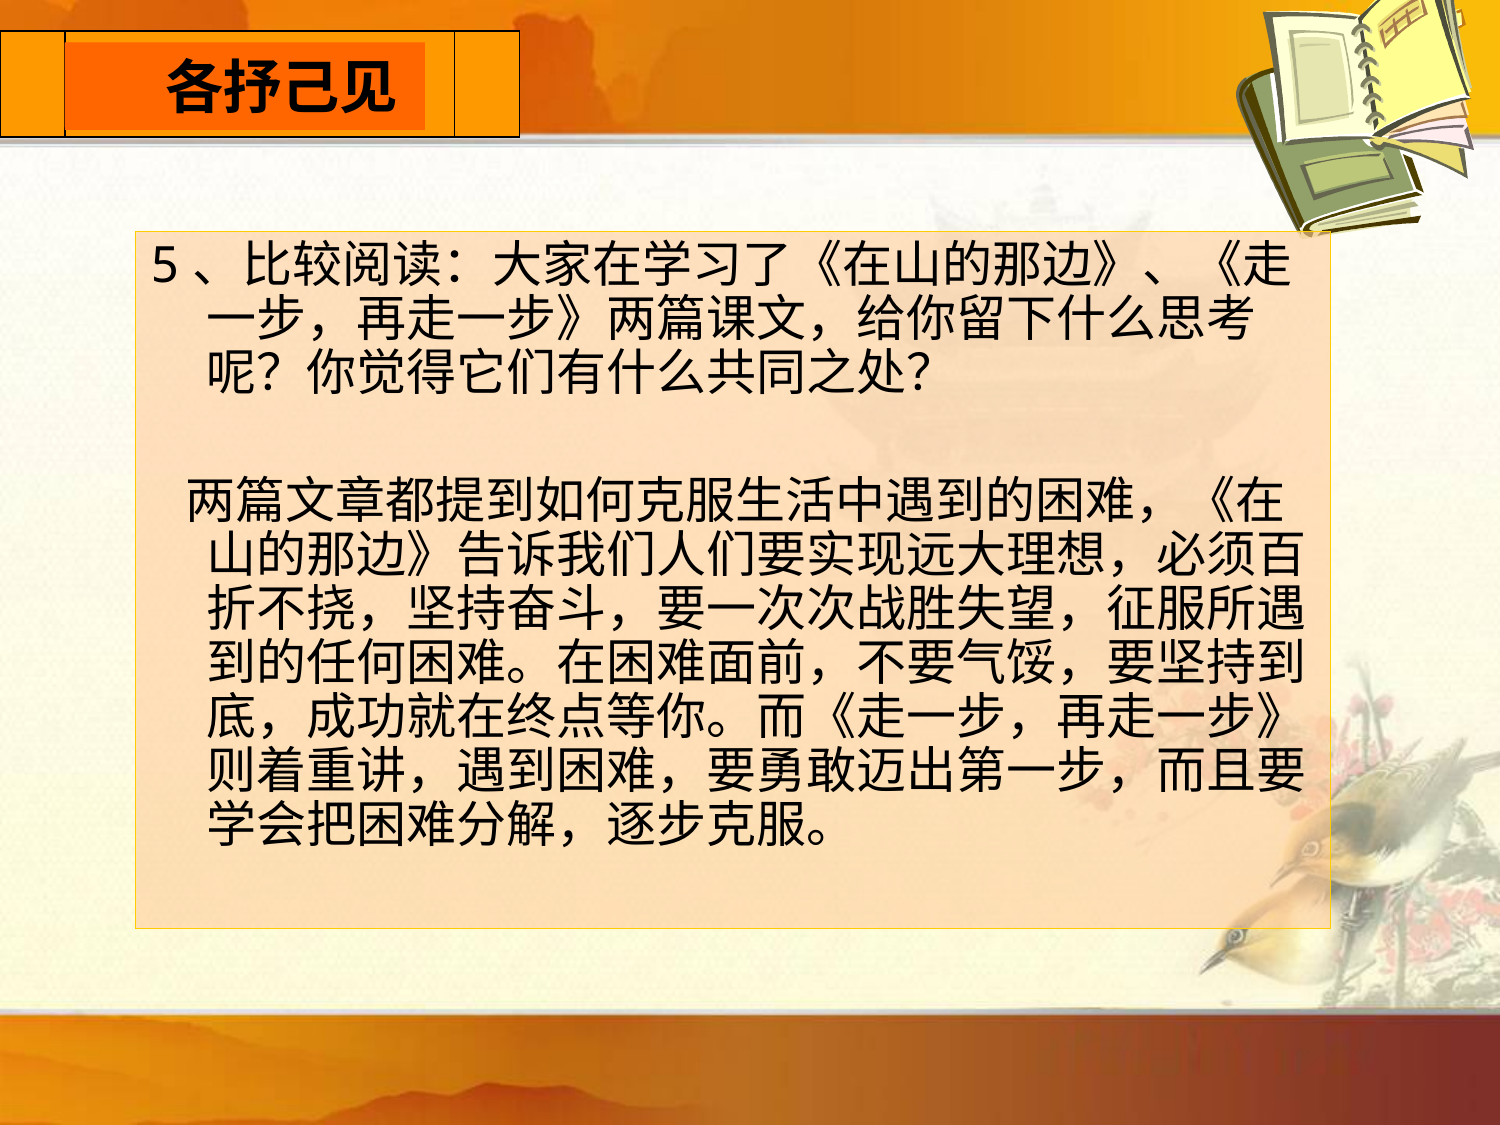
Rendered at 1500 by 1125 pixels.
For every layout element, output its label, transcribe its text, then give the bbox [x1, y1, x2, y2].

list 5、比较阅读：大家在学习了《在山的那边》、《走一步，再走一步》两篇课文，给你留下什么思考呢？你觉得它们有什么共同之处？ 两篇文章都提到如何克服生活中遇到的困难，《在山的那边》告诉我们人们要实现远大理想，必须百折不挠，坚持奋斗，要一次次战胜失望，征服所遇到的任何困难。在困难面前，不要气馁，要坚持到底，成功就在终点等你。而《走一步，再走一步》则着重讲，遇到困难，要勇敢迈出第一步，而且要学会把困难分解，逐步克服。 [135, 231, 1331, 929]
picture [0, 0, 1500, 1125]
text_box 预习检查 [0, 31, 520, 138]
text_box 各抒己见 [64, 42, 425, 128]
